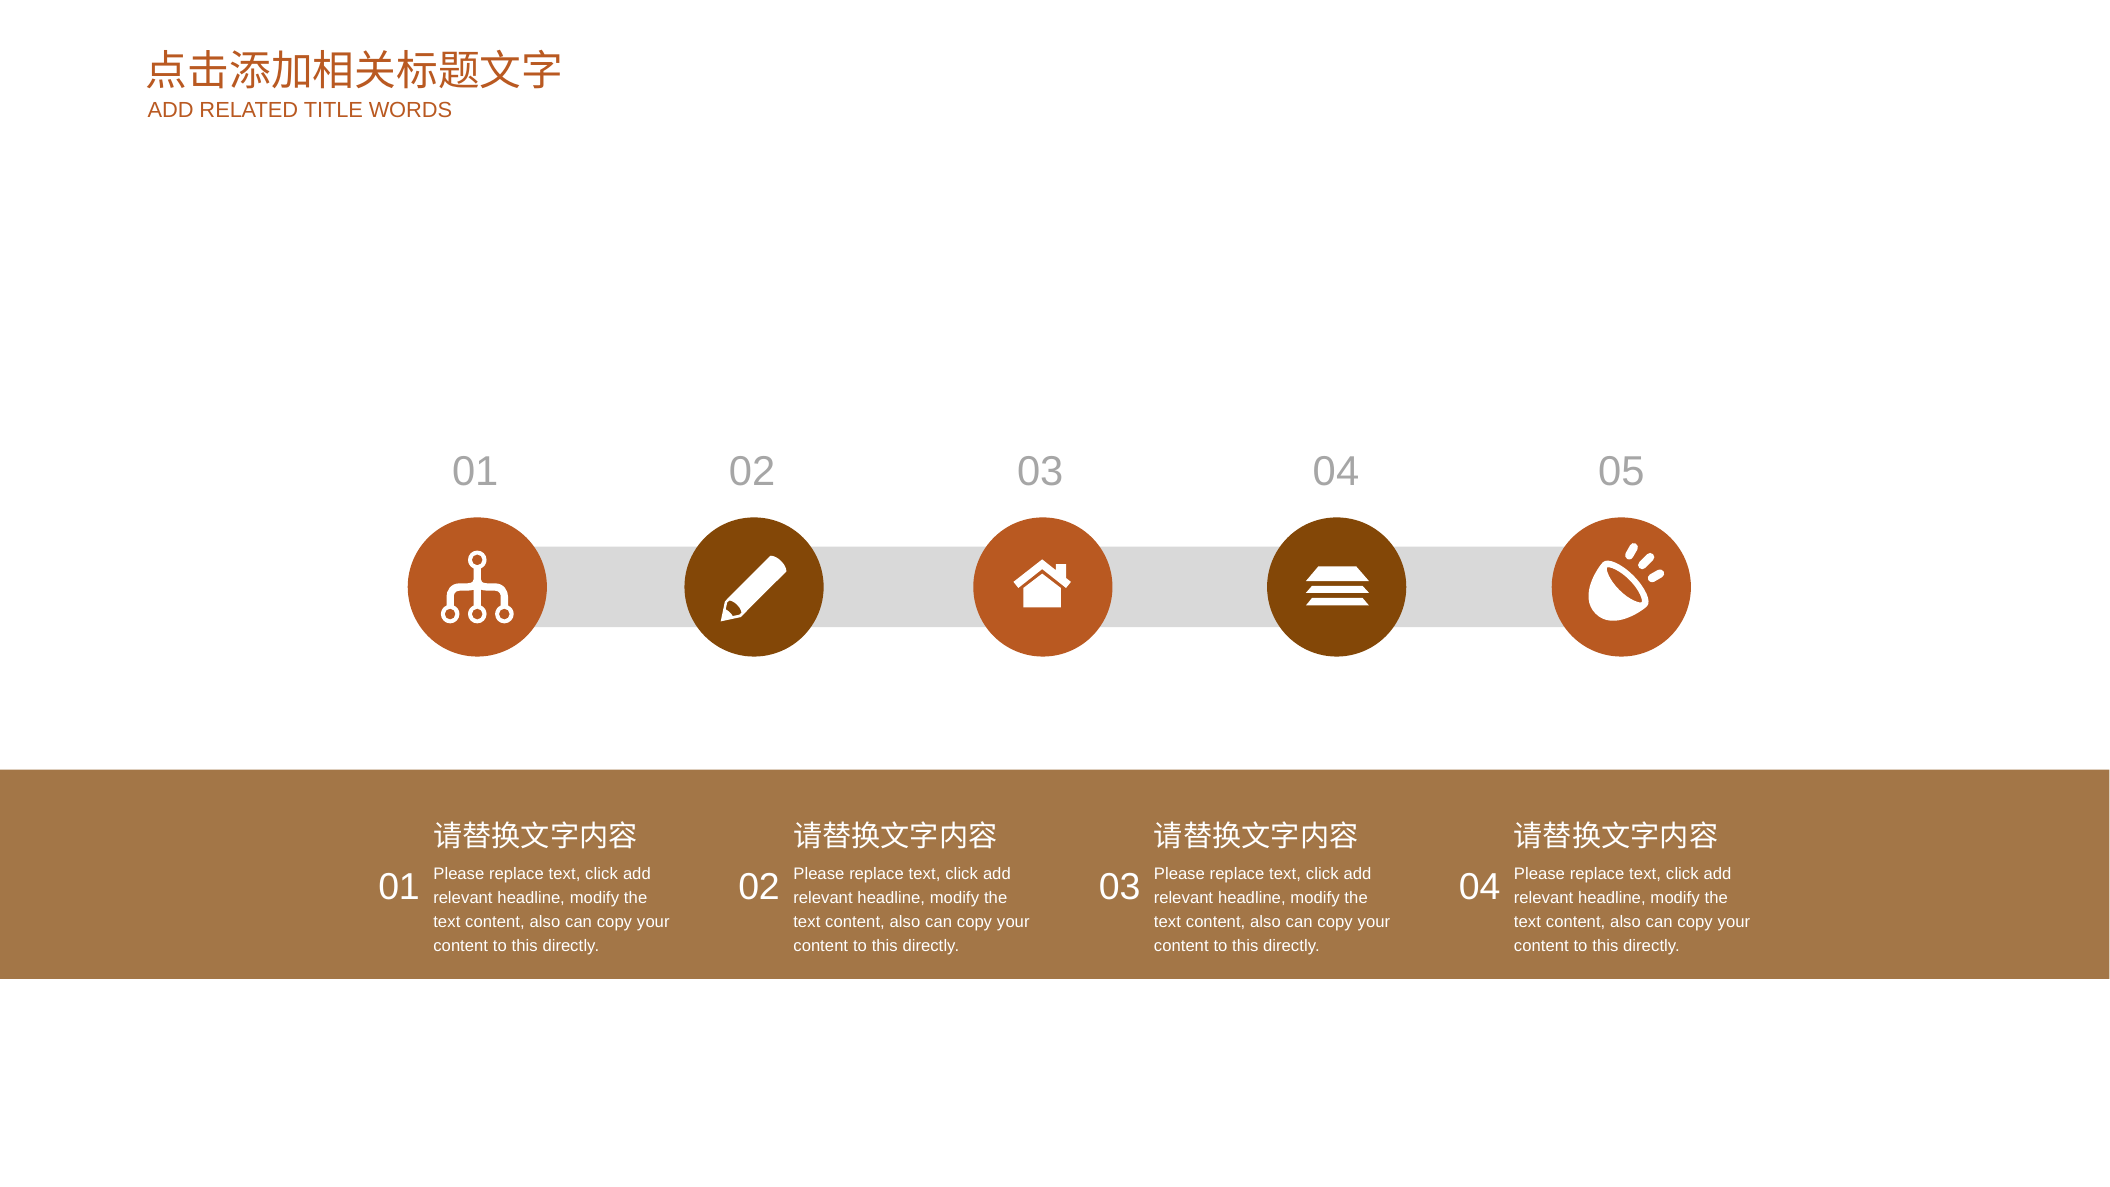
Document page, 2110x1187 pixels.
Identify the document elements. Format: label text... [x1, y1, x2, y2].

text_box 请替换文字内容 [1153, 810, 1359, 852]
text_box 03 [1002, 426, 1079, 502]
text_box Please replace text, click add relevant headline, modify the text content, also can copy your content to this directly. [1154, 859, 1401, 955]
text_box [1113, 546, 1267, 628]
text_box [1267, 517, 1407, 657]
text_box [1407, 546, 1551, 628]
text_box 点击添加相关标题文字 [145, 43, 564, 95]
text_box 请替换文字内容 [1513, 810, 1719, 852]
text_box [407, 517, 547, 657]
text_box Please replace text, click add relevant headline, modify the text content, also can copy your content to this directly. [433, 859, 680, 955]
text_box 03 [1098, 852, 1141, 907]
text_box Please replace text, click add relevant headline, modify the text content, also can copy your content to this directly. [793, 859, 1040, 955]
text_box [547, 546, 684, 628]
text_box 02 [714, 426, 791, 502]
text_box 01 [378, 852, 421, 907]
text_box [824, 546, 973, 628]
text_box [1551, 517, 1691, 657]
text_box ADD RELATED TITLE WORDS [147, 96, 453, 123]
text_box 请替换文字内容 [433, 810, 639, 852]
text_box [684, 517, 824, 657]
text_box 04 [1458, 852, 1501, 907]
text_box 04 [1297, 426, 1374, 502]
text_box 05 [1577, 426, 1665, 502]
text_box Please replace text, click add relevant headline, modify the text content, also can copy your content to this directly. [1513, 859, 1761, 955]
text_box 02 [738, 852, 780, 907]
text_box 请替换文字内容 [793, 810, 999, 852]
text_box 01 [437, 426, 514, 502]
text_box [0, 769, 2110, 980]
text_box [973, 517, 1113, 657]
